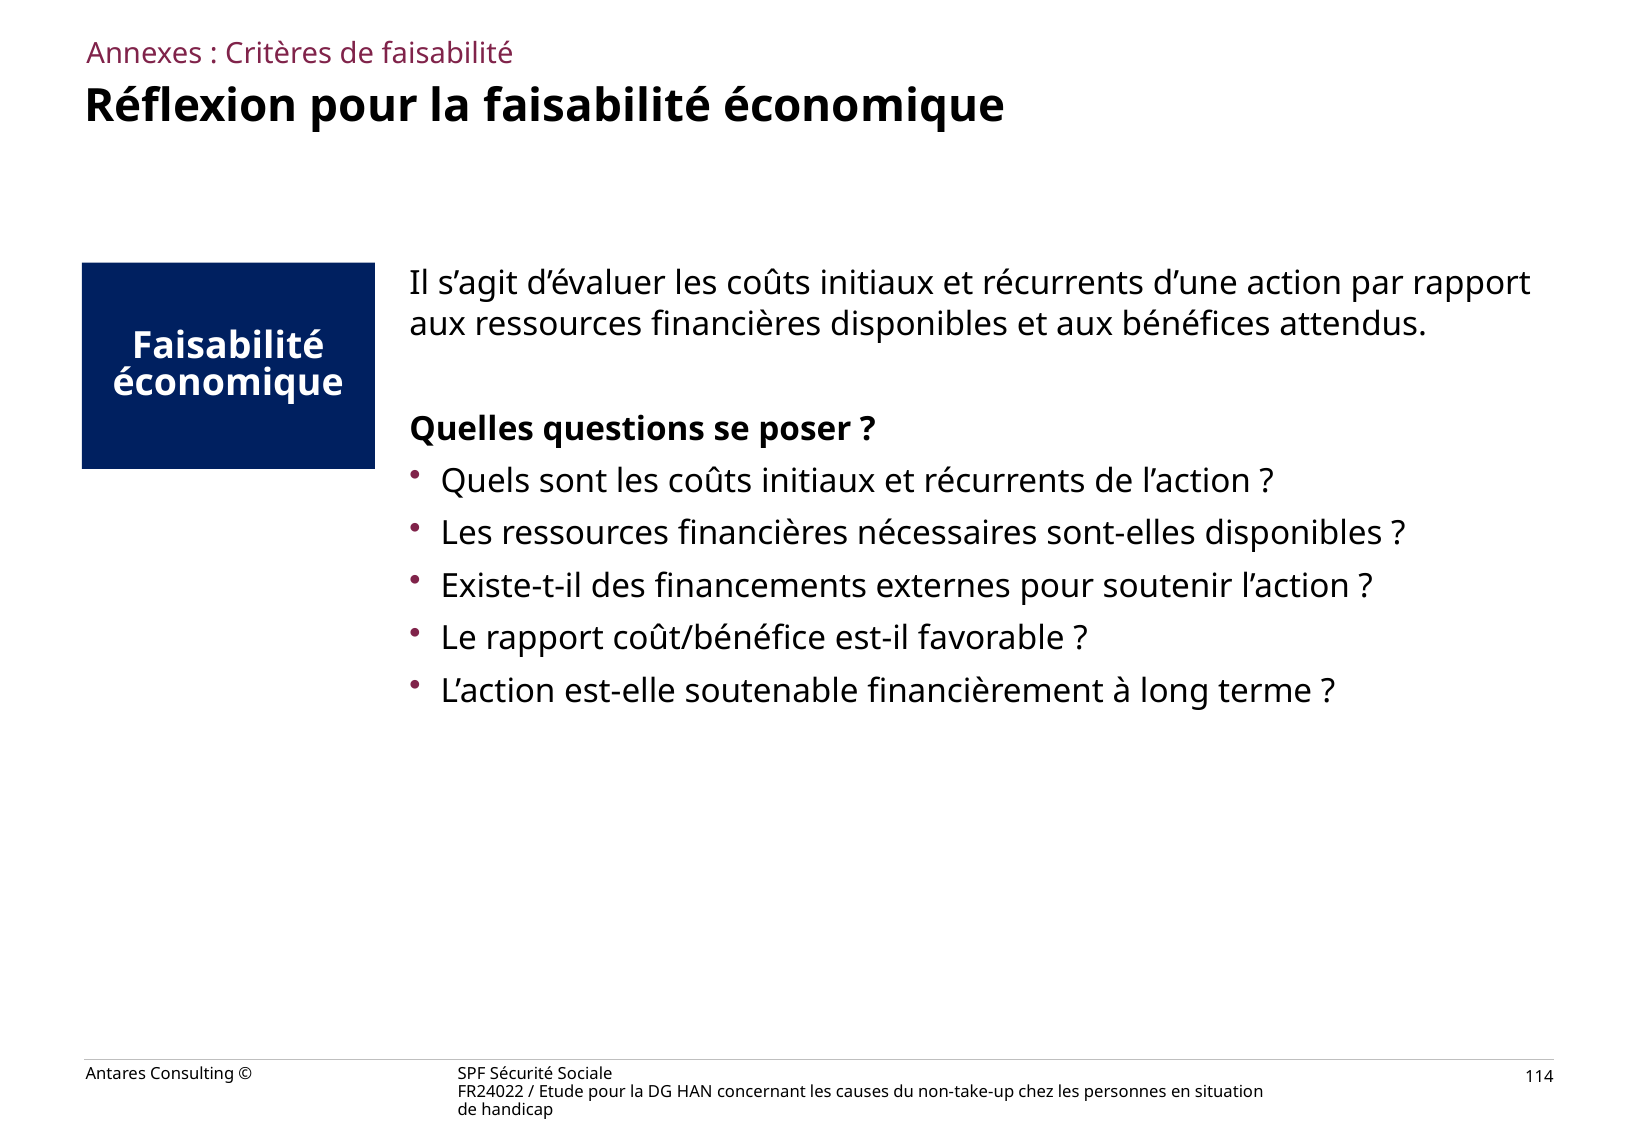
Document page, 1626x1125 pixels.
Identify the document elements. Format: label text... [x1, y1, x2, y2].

text_box Faisabilité économique [81, 262, 375, 469]
title Réflexion pour la faisabilité économique [84, 82, 1550, 229]
text_box Annexes : Critères de faisabilité [86, 38, 1522, 70]
list Il s’agit d’évaluer les coûts initiaux et récurrents d’une action par rapport aux ressources financières disponibles et aux bénéfices attendus. Quelles questions se poser ? Quels sont les coûts initiaux et récurrents de l’action ? Les ressources financières nécessaires sont-elles disponibles ? Existe-t-il des financements externes pour soutenir l’action ? Le rapport coût/bénéfice est-il favorable ? L’action est-elle soutenable financièrement à long terme ? [409, 261, 1551, 714]
